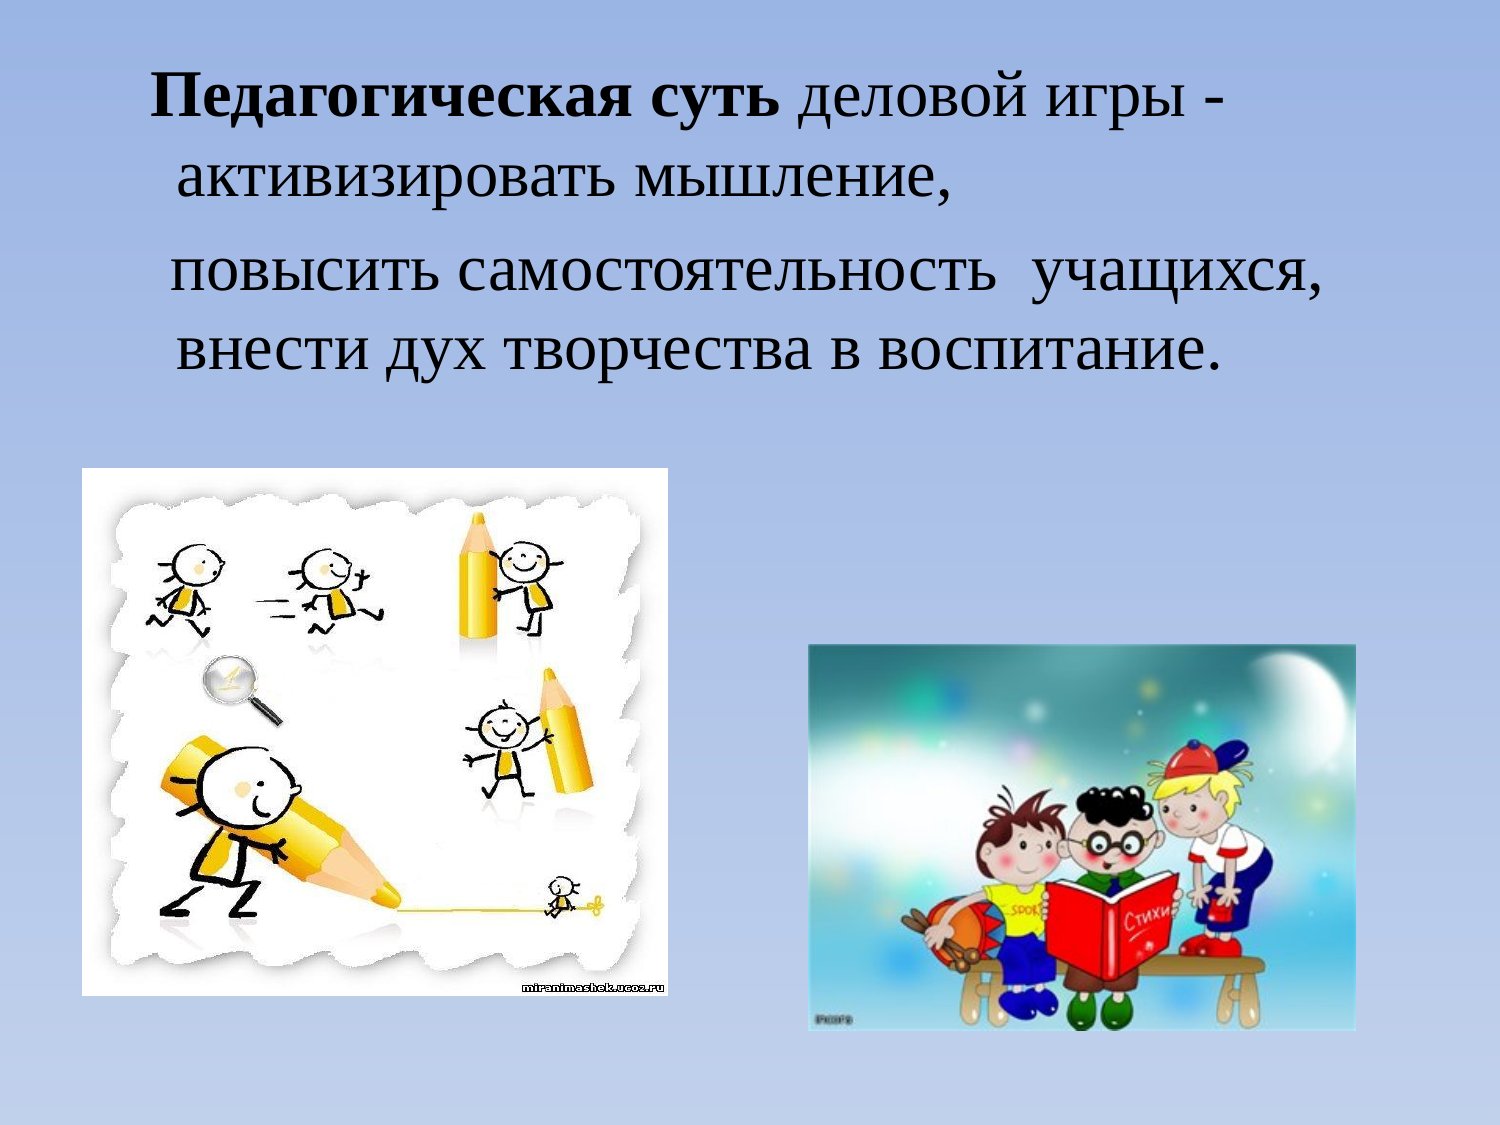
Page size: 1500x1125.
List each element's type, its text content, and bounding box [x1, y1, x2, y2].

picture [81, 468, 669, 997]
list Педагогическая суть деловой игры - активизировать мышление, повысить самостоятельность учащихся, внести дух творчества в воспитание. [105, 42, 1366, 786]
picture [808, 644, 1356, 1031]
